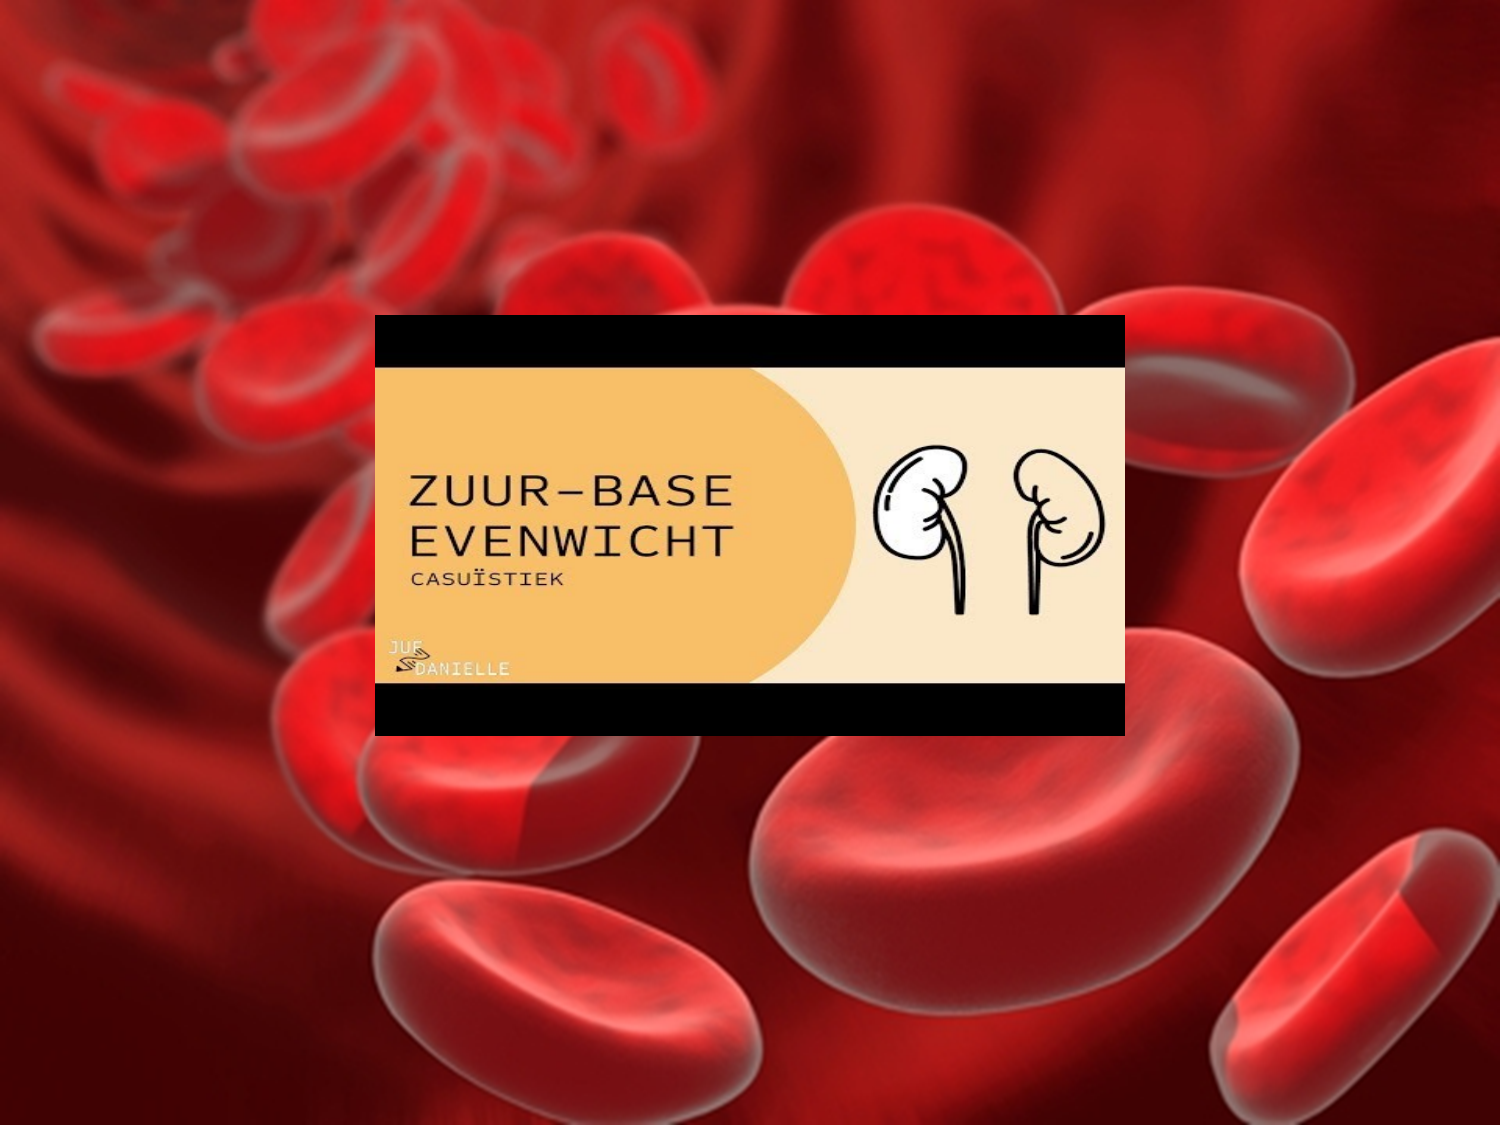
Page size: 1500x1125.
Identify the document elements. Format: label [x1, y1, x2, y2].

picture [0, 0, 1500, 1125]
list [374, 314, 1125, 737]
